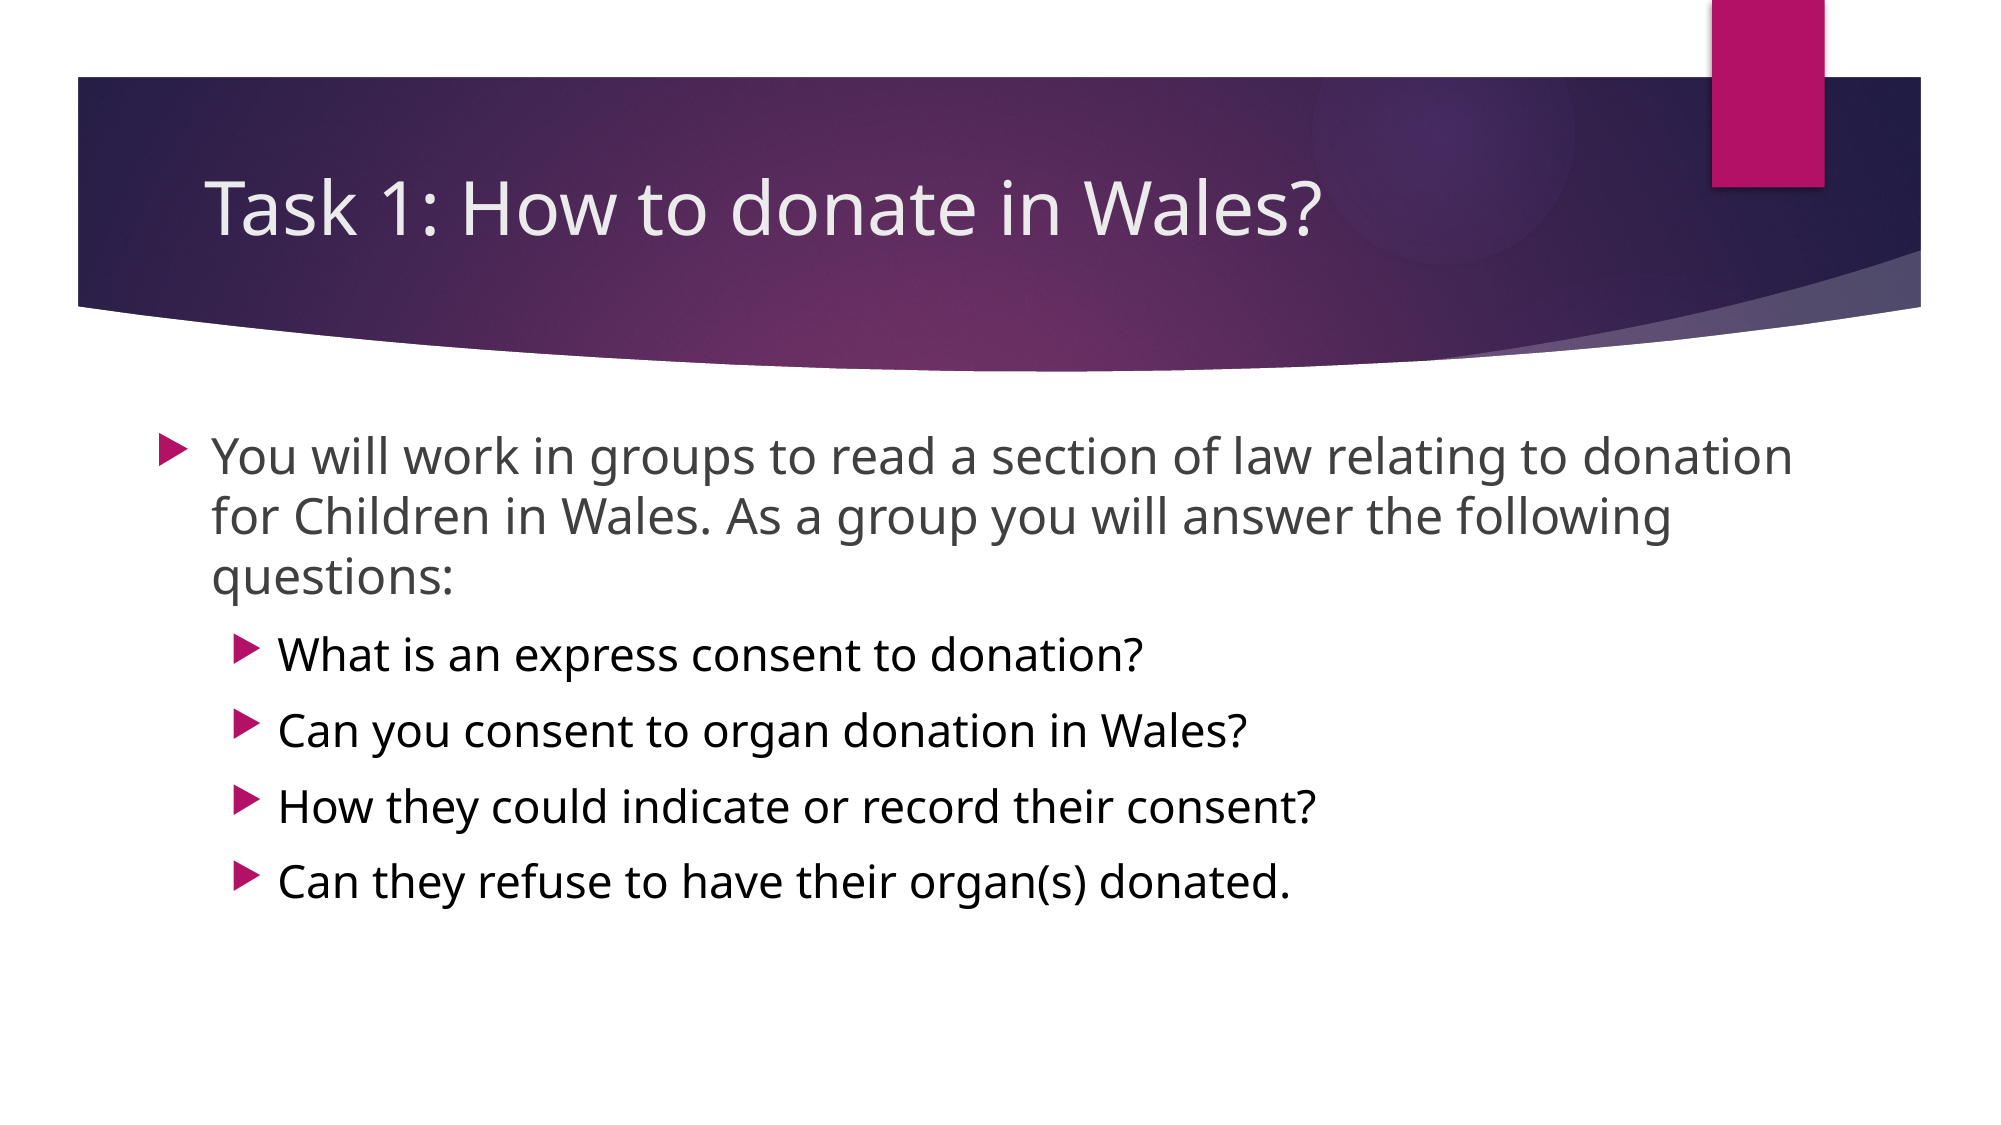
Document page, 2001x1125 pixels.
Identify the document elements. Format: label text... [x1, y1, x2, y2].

title Task 1: How to donate in Wales? [189, 147, 1627, 264]
list You will work in groups to read a section of law relating to donation for Children in Wales. As a group you will answer the following questions: What is an express consent to donation? Can you consent to organ donation in Wales? How they could indicate or record their consent? Can they refuse to have their organ(s) donated. [140, 417, 1860, 1038]
